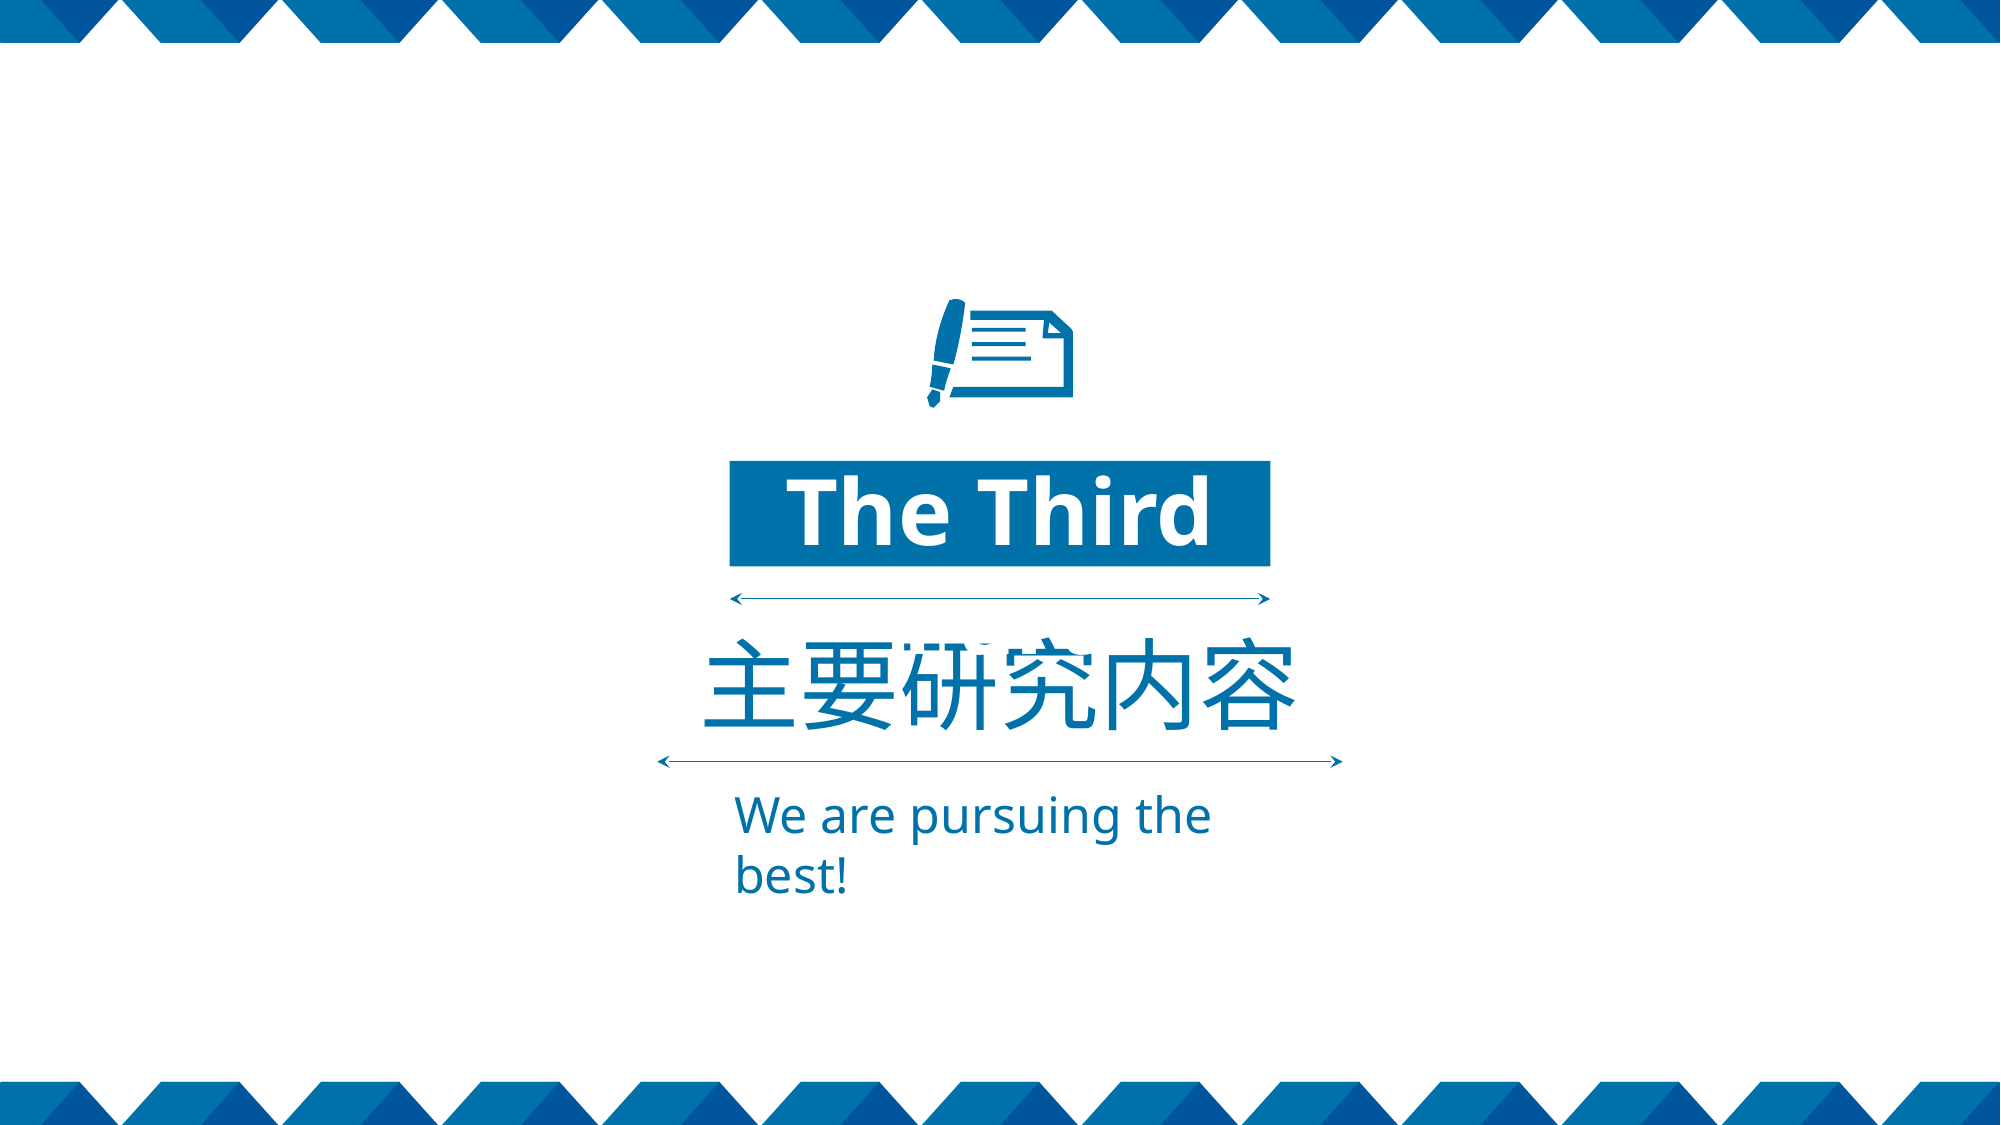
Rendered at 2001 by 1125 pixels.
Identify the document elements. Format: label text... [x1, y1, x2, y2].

text_box [933, 298, 966, 365]
text_box We are pursuing the best! [719, 776, 1281, 912]
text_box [692, 446, 1308, 573]
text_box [0, 0, 2000, 43]
text_box [949, 310, 1073, 398]
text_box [0, 1081, 2000, 1125]
text_box [927, 364, 951, 408]
text_box 主要研究内容 [613, 614, 1387, 750]
